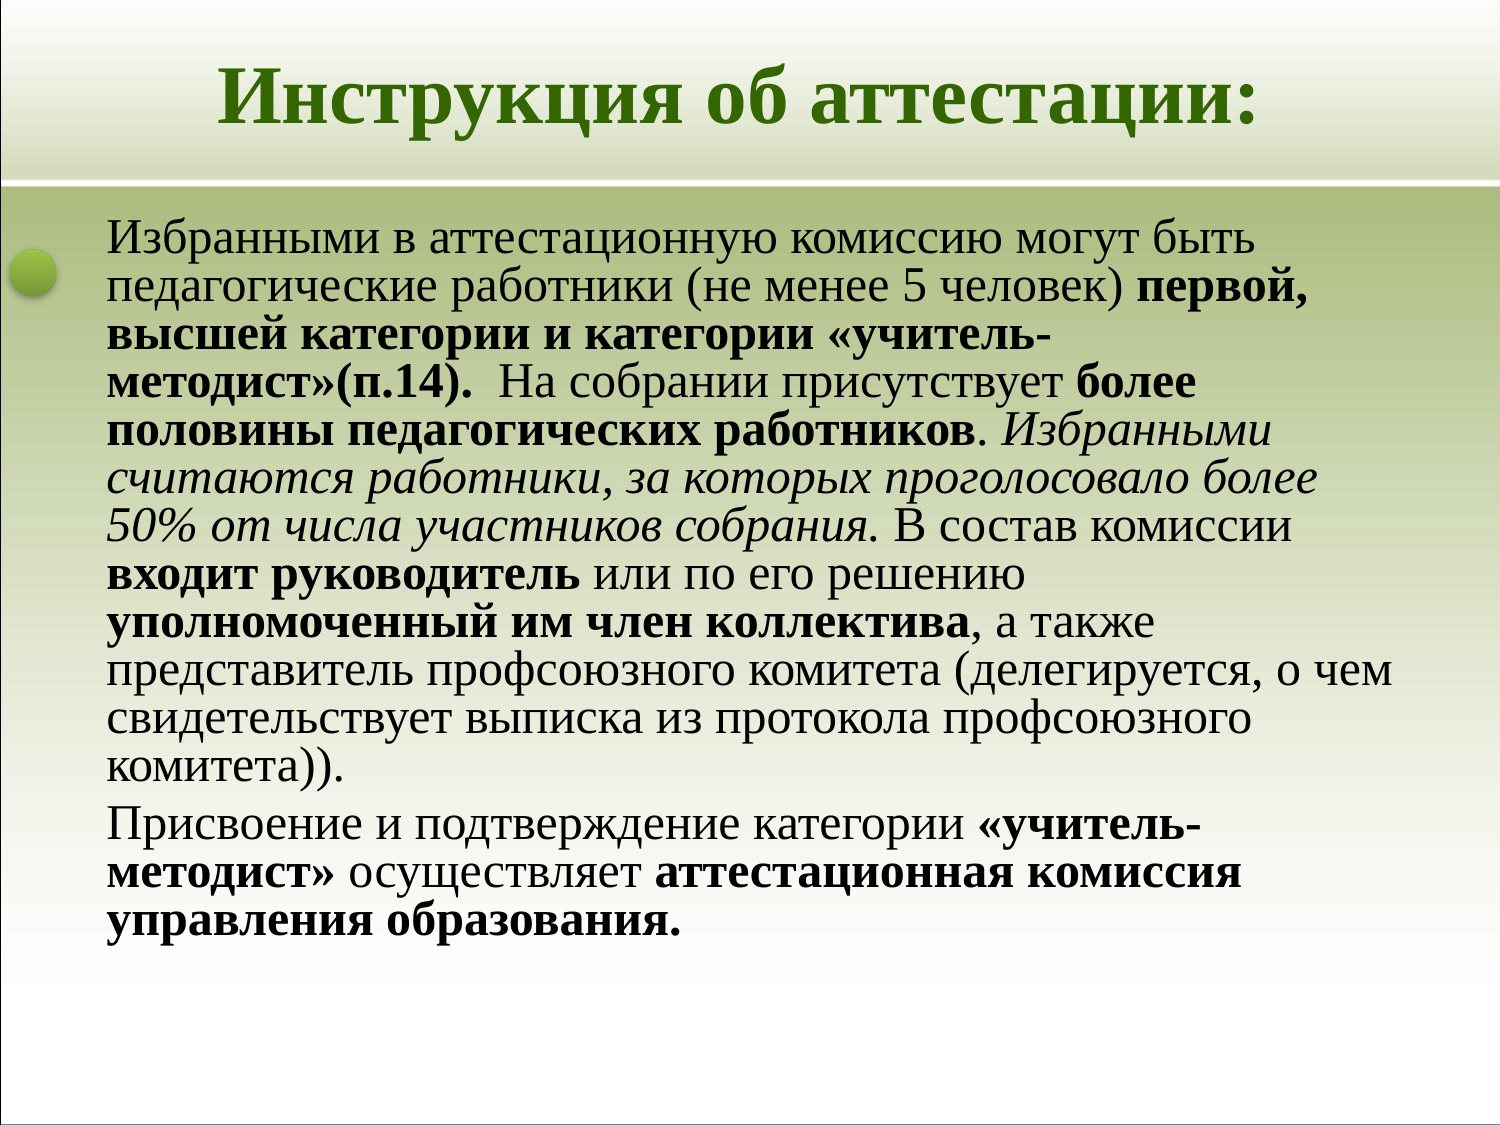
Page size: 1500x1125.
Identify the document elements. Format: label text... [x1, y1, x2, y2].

title Инструкция об аттестации: [111, 30, 1388, 150]
list Избранными в аттестационную комиссию могут быть педагогические работники (не менее 5 человек) первой, высшей категории и категории «учитель-методист»(п.14). На собрании присутствует более половины педагогических работников. Избранными считаются работники, за которых проголосовало более 50% от числа участников собрания. В состав комиссии входит руководитель или по его решению уполномоченный им член коллектива, а также представитель профсоюзного комитета (делегируется, о чем свидетельствует выписка из протокола профсоюзного комитета)). Присвоение и подтверждение категории «учитель-методист» осуществляет аттестационная комиссия управления образования. [76, 207, 1424, 1000]
picture [0, 0, 1500, 1125]
text_box [9, 249, 57, 297]
